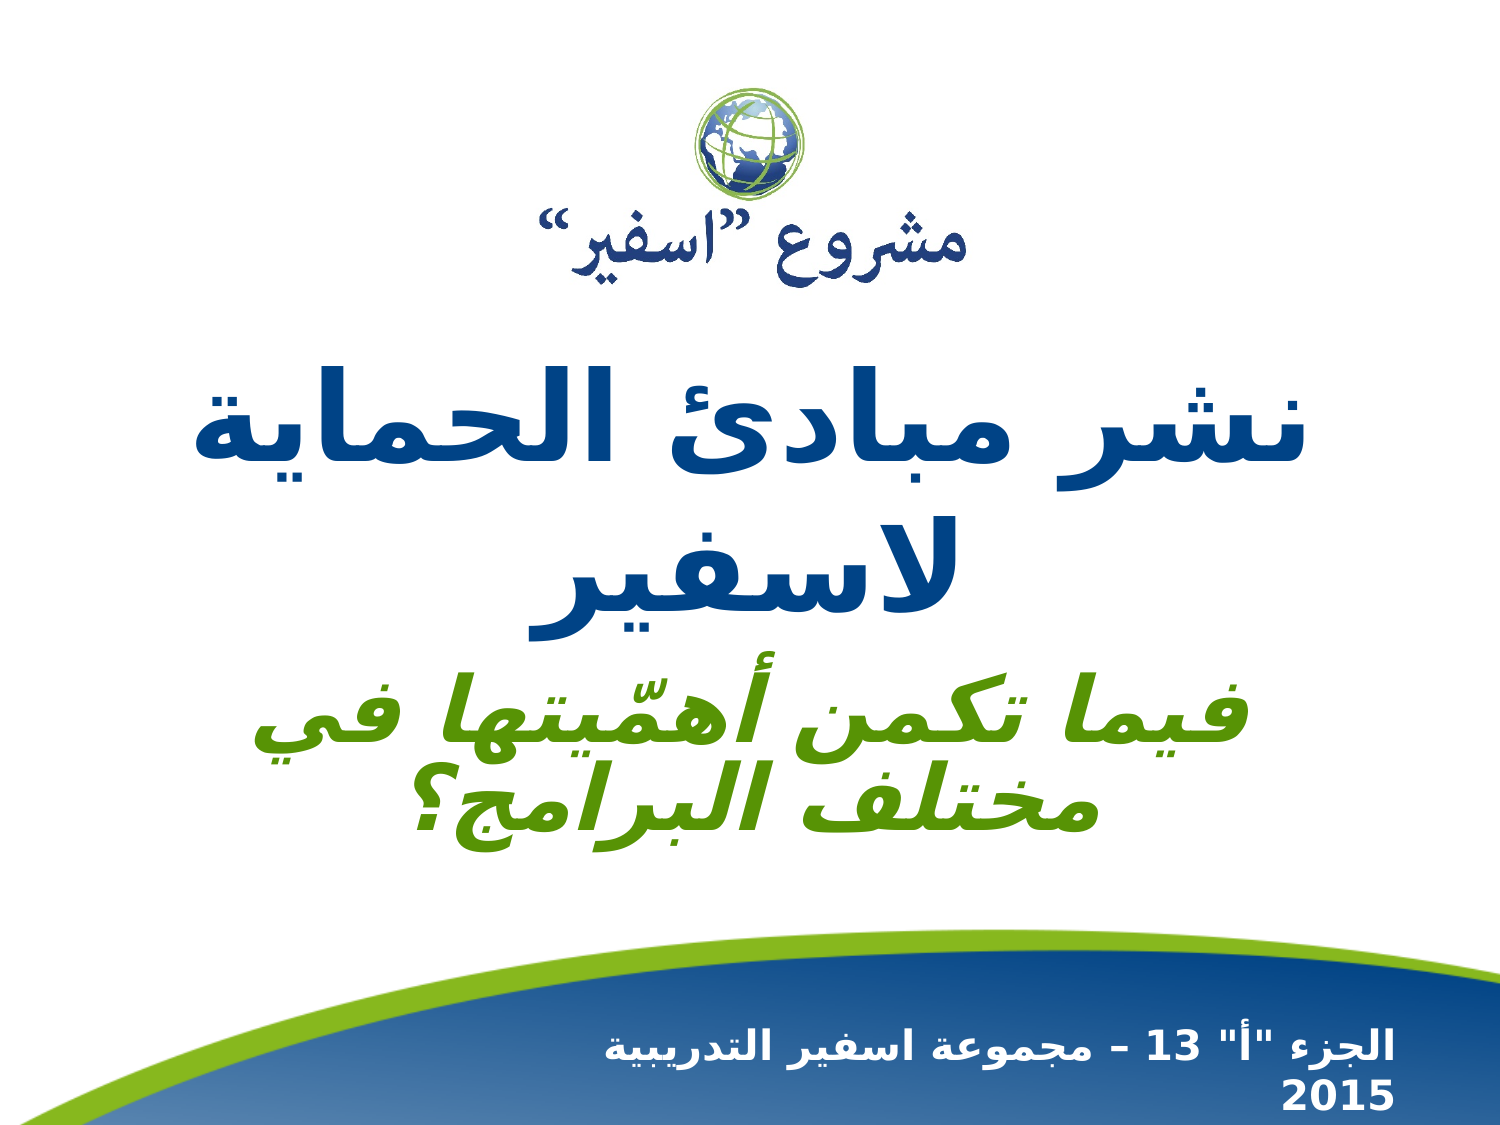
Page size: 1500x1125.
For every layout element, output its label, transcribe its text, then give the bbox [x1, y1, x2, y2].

picture [503, 43, 1000, 332]
text_box الجزء "أ" 13 – مجموعة اسفير التدريبية 2015 [466, 1011, 1412, 1125]
picture [0, 927, 1500, 1125]
subtitle فيما تكمن أهمّيتها في مختلف البرامج؟ [137, 664, 1361, 953]
title نشر مبادئ الحماية لاسفير [114, 366, 1390, 608]
